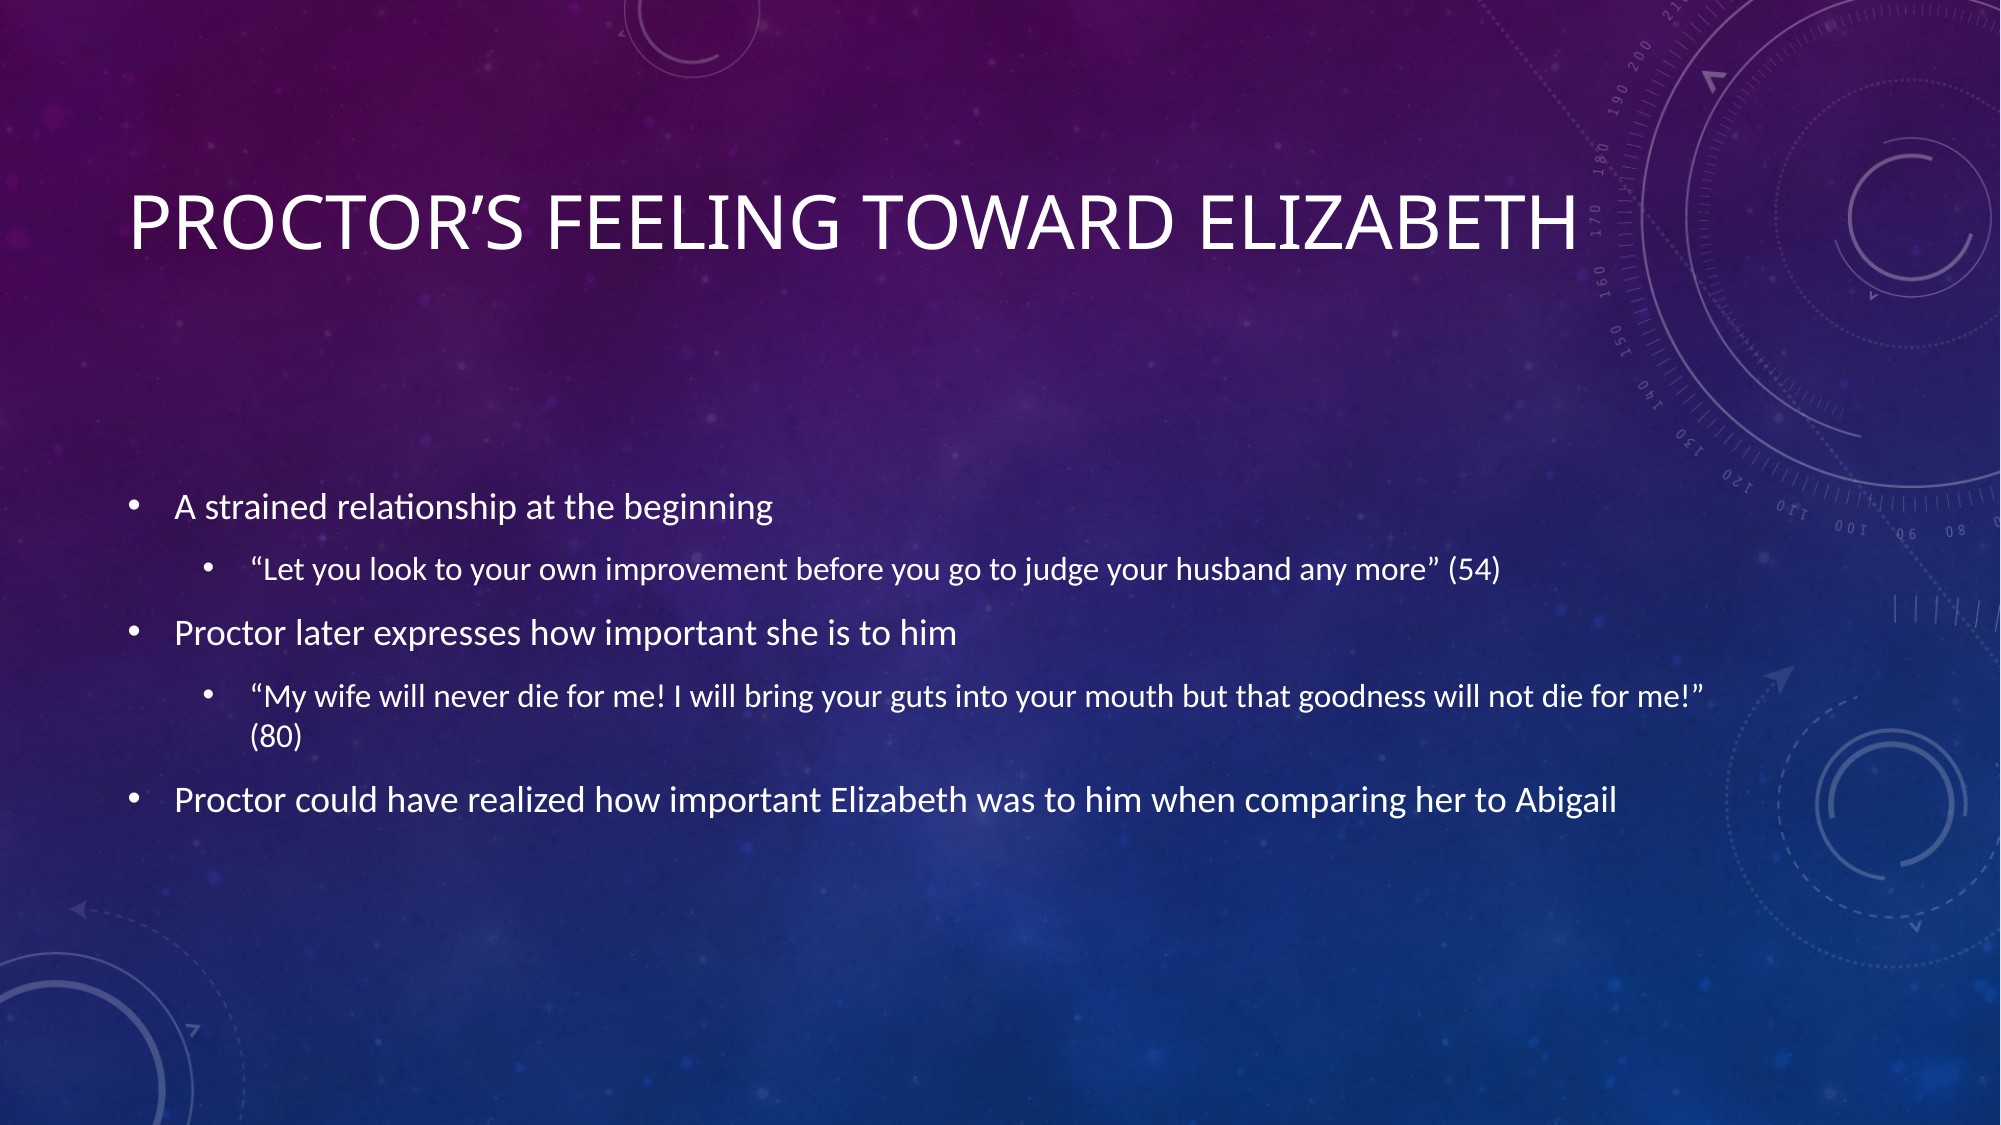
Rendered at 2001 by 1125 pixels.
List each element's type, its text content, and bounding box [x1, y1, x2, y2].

title Proctor’s feeling toward Elizabeth [112, 99, 1775, 339]
picture [0, 0, 2001, 1125]
list A strained relationship at the beginning “Let you look to your own improvement before you go to judge your husband any more” (54) Proctor later expresses how important she is to him “My wife will never die for me! I will bring your guts into your mouth but that goodness will not die for me!” (80) Proctor could have realized how important Elizabeth was to him when comparing her to Abigail [112, 351, 1775, 950]
